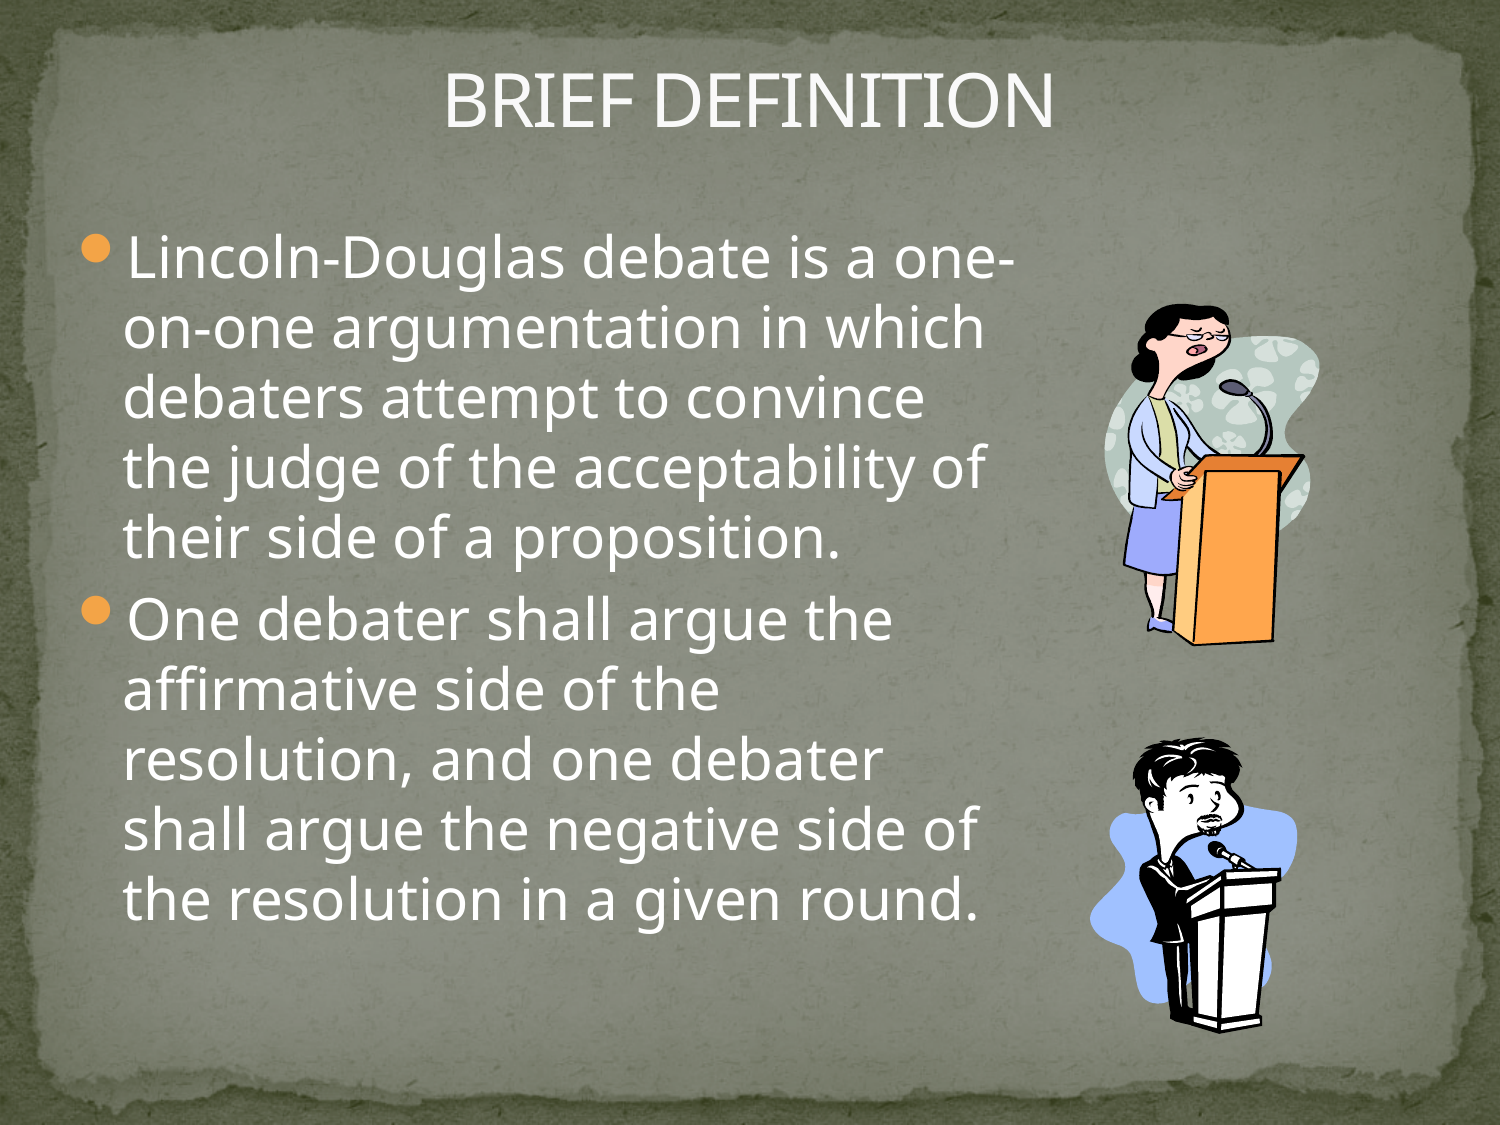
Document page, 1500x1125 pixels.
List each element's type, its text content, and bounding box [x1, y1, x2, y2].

list Lincoln-Douglas debate is a one-on-one argumentation in which debaters attempt to convince the judge of the acceptability of their side of a proposition. One debater shall argue the affirmative side of the resolution, and one debater shall argue the negative side of the resolution in a given round. [62, 212, 1038, 1025]
picture [1089, 737, 1297, 1034]
title BRIEF DEFINITION [74, 45, 1425, 150]
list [1102, 302, 1321, 649]
